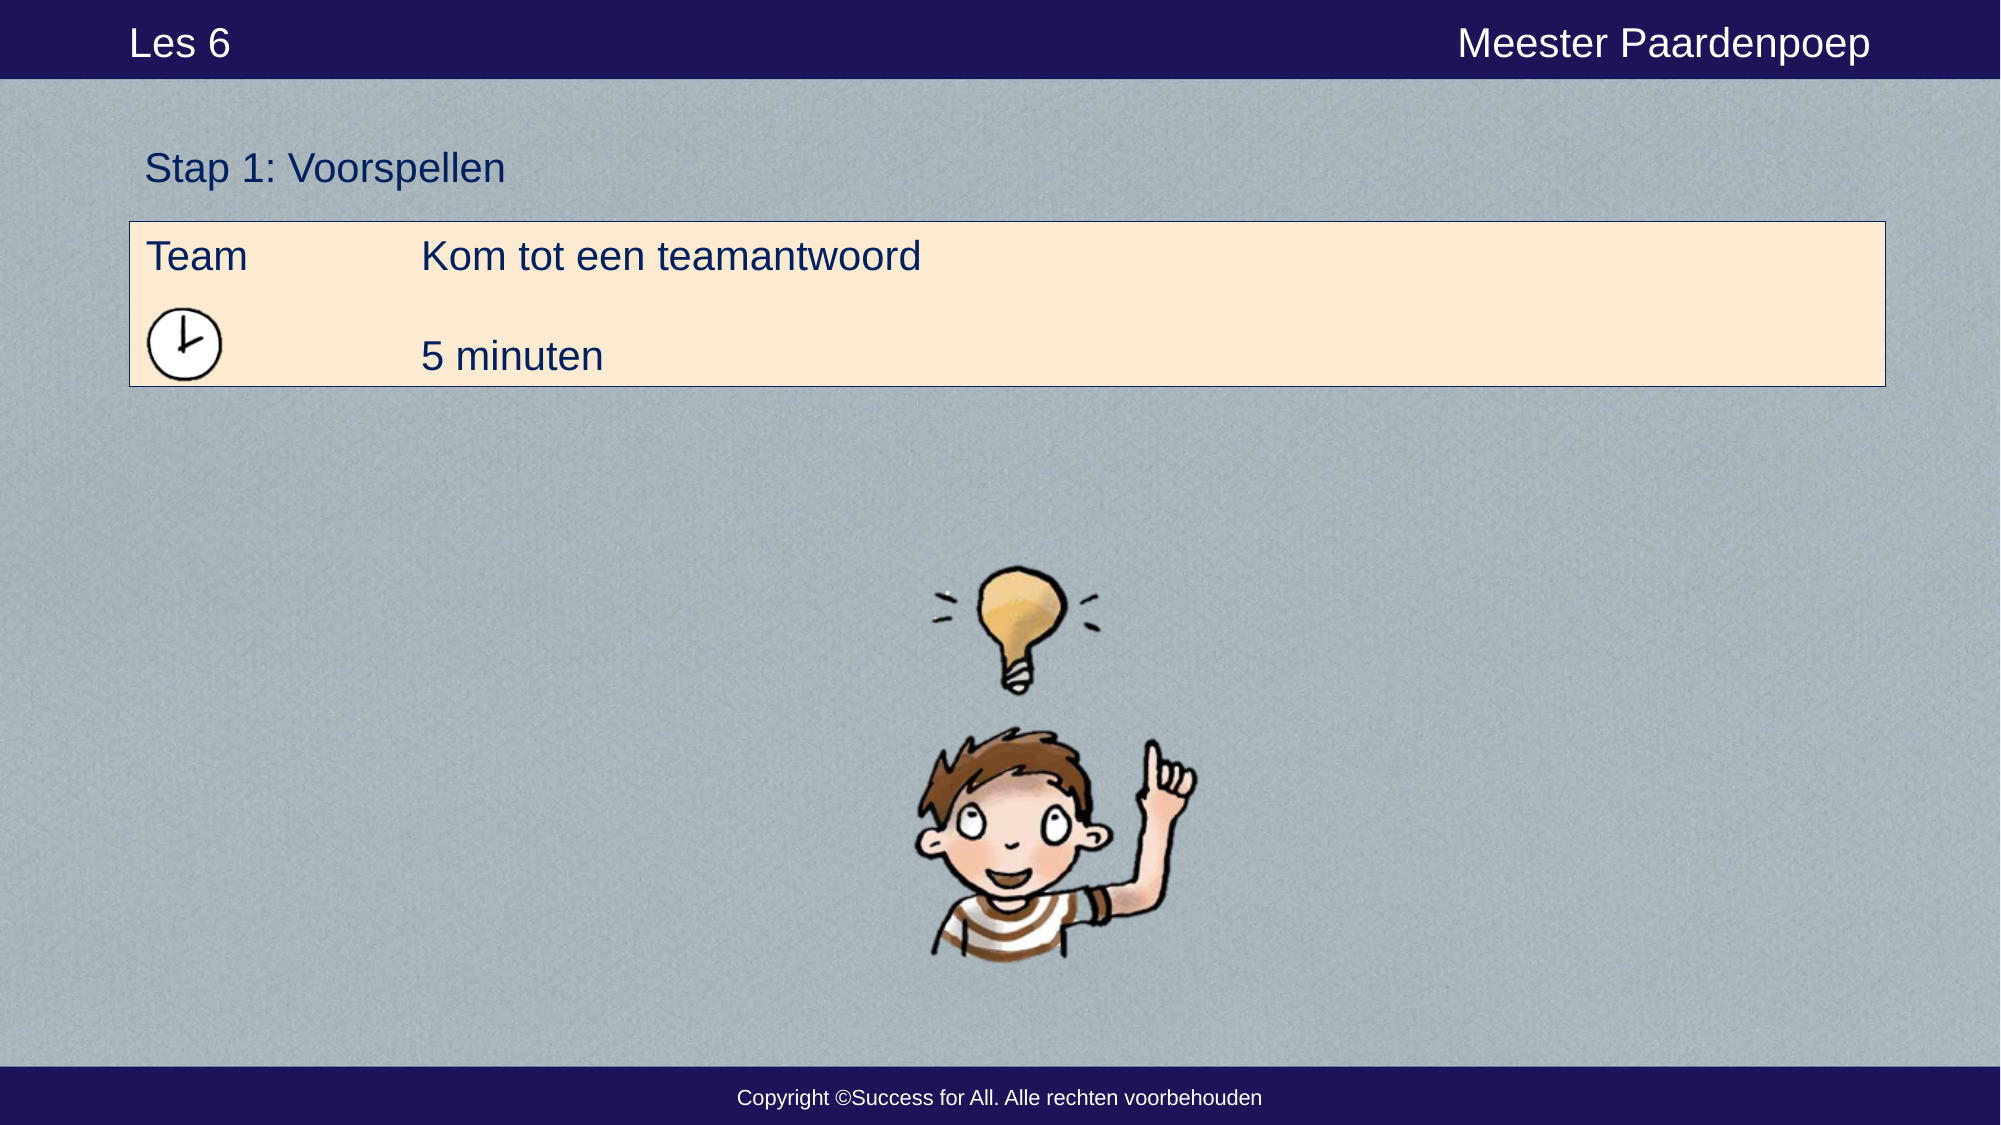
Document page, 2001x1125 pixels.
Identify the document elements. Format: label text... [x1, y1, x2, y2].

text_box Les 6 [114, 8, 354, 73]
picture [0, 0, 2001, 1125]
text_box Meester Paardenpoep [999, 8, 1886, 73]
text_box Stap 1: Voorspellen [129, 133, 922, 199]
text_box Team Kom tot een teamantwoord 5 minuten [129, 221, 1886, 387]
text_box Copyright ©Success for All. Alle rechten voorbehouden [0, 1076, 2000, 1125]
